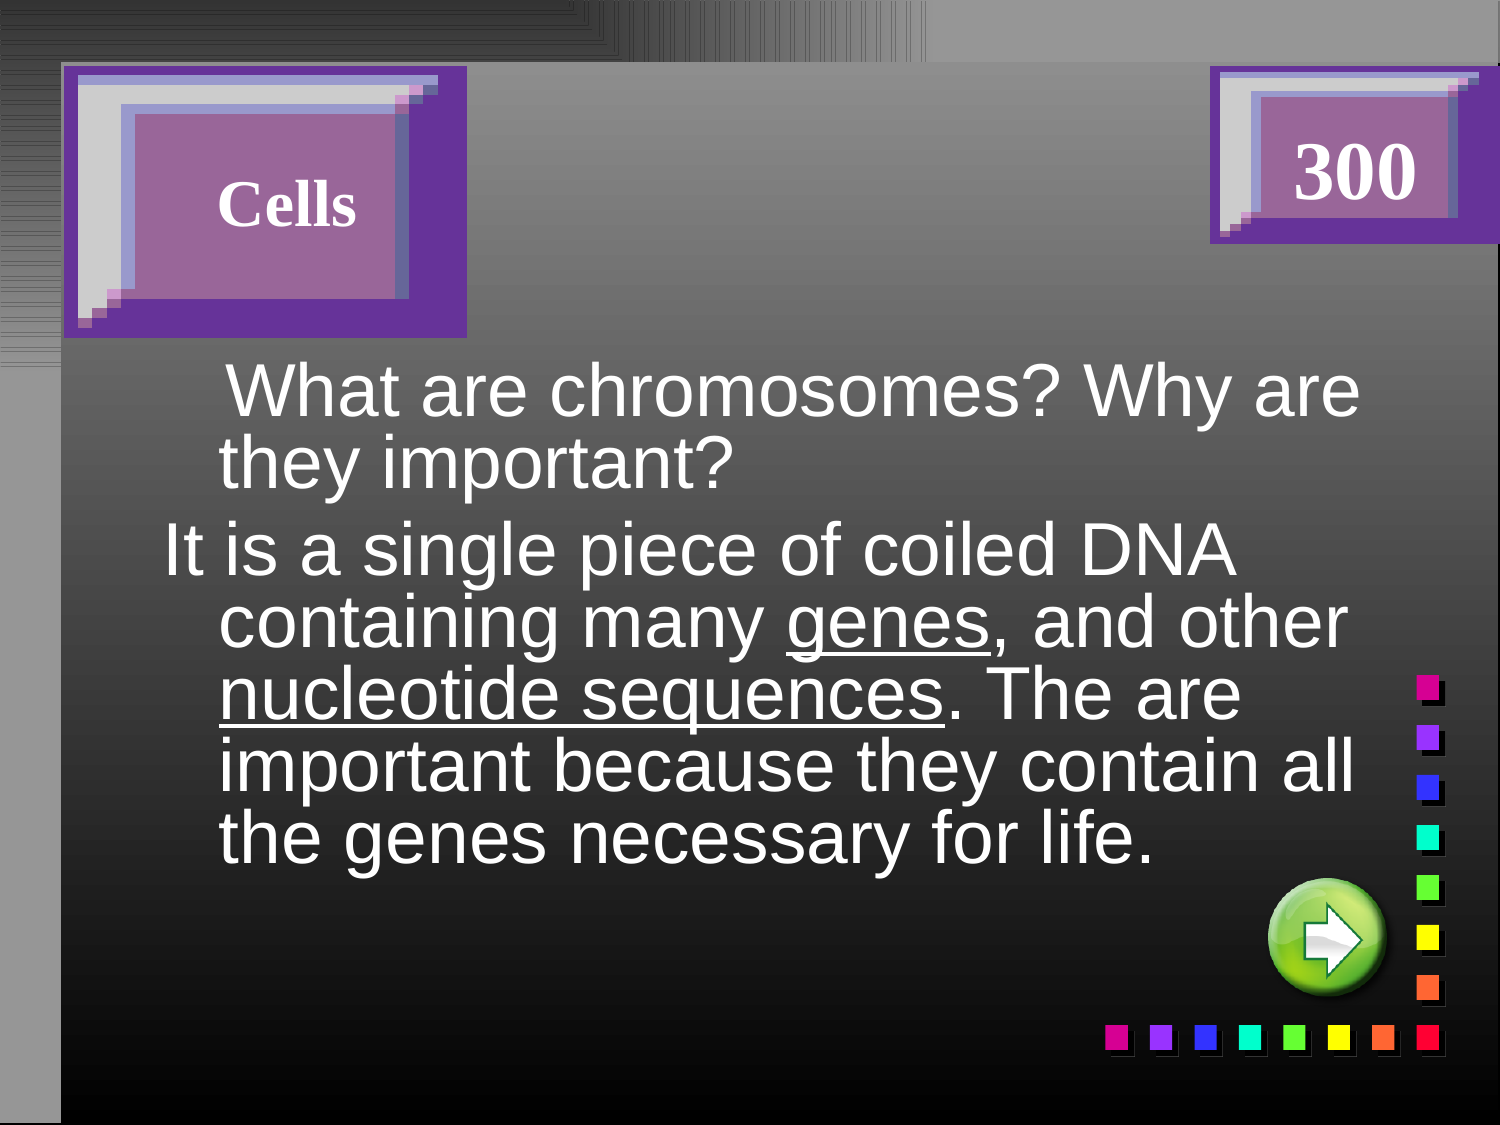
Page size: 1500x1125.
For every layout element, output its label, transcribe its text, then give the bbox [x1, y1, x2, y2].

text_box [64, 66, 481, 339]
list What are chromosomes? Why are they important? It is a single piece of coiled DNA containing many genes, and other nucleotide sequences. The are important because they contain all the genes necessary for life. [147, 351, 1400, 891]
picture [1257, 869, 1402, 1014]
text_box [1210, 66, 1500, 244]
